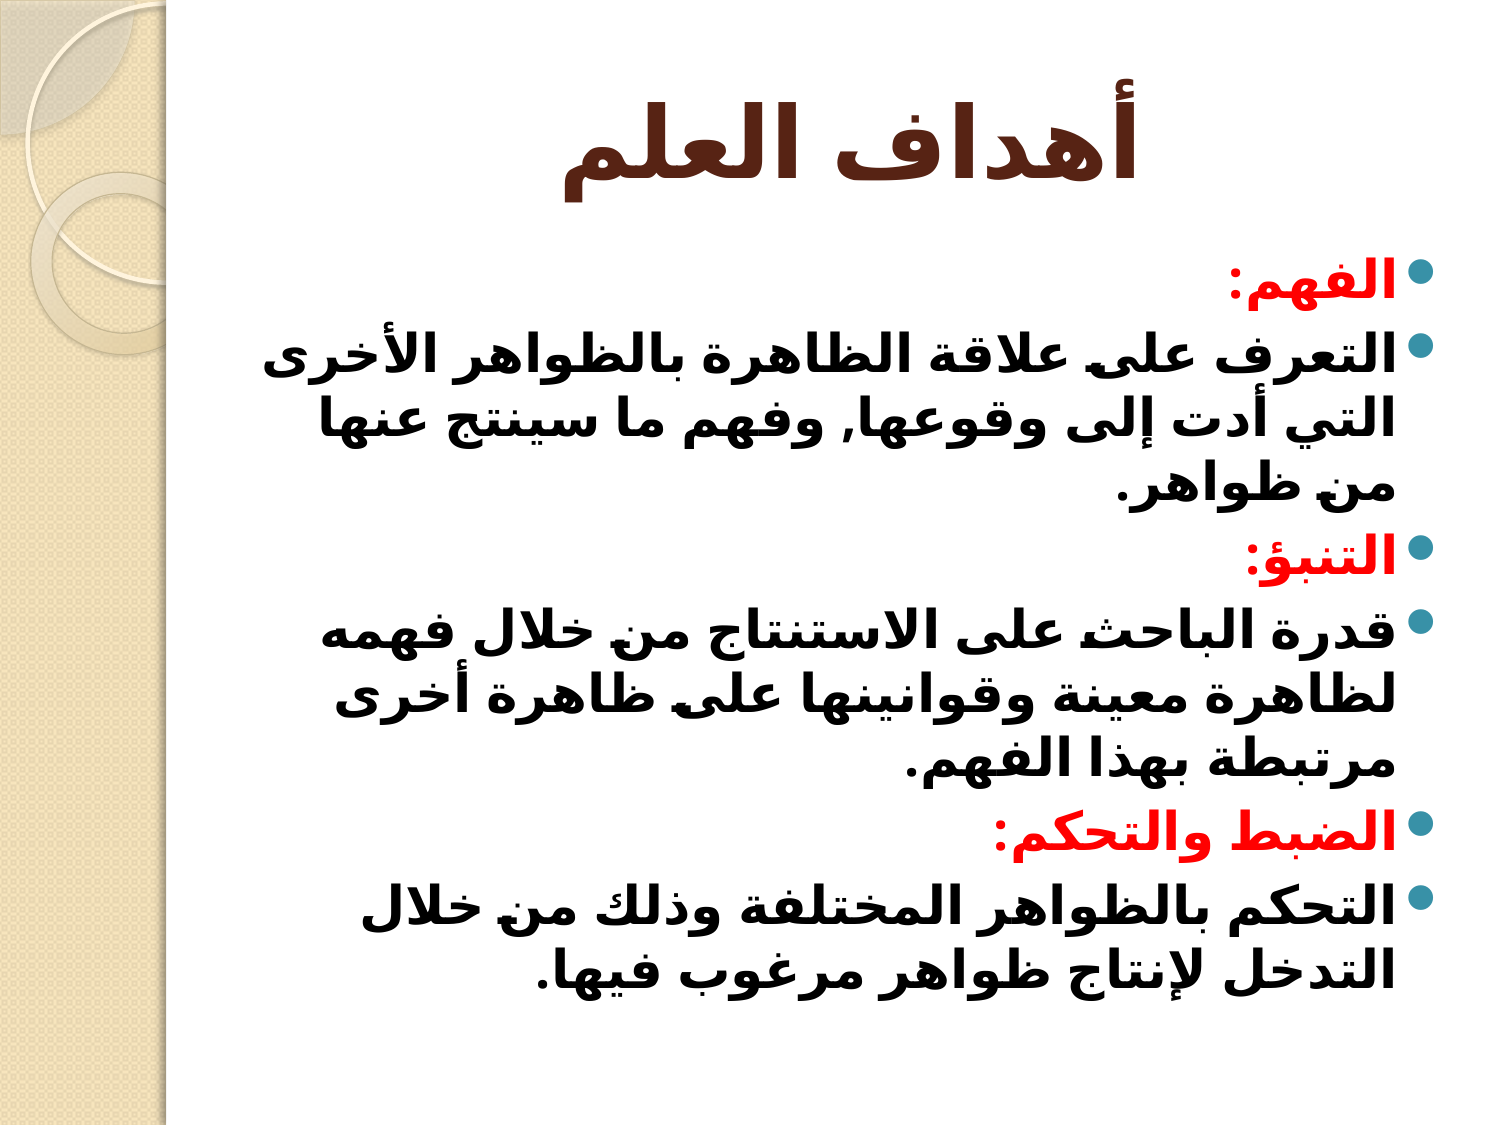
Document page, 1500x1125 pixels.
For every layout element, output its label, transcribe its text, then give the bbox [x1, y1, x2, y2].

list الفهم: التعرف على علاقة الظاهرة بالظواهر الأخرى التي أدت إلى وقوعها, وفهم ما سينتج عنها من ظواهر. التنبؤ: قدرة الباحث على الاستنتاج من خلال فهمه لظاهرة معينة وقوانينها على ظاهرة أخرى مرتبطة بهذا الفهم. الضبط والتحكم: التحكم بالظواهر المختلفة وذلك من خلال التدخل لإنتاج ظواهر مرغوب فيها. [235, 237, 1466, 1025]
title أهداف العلم [235, 45, 1466, 233]
